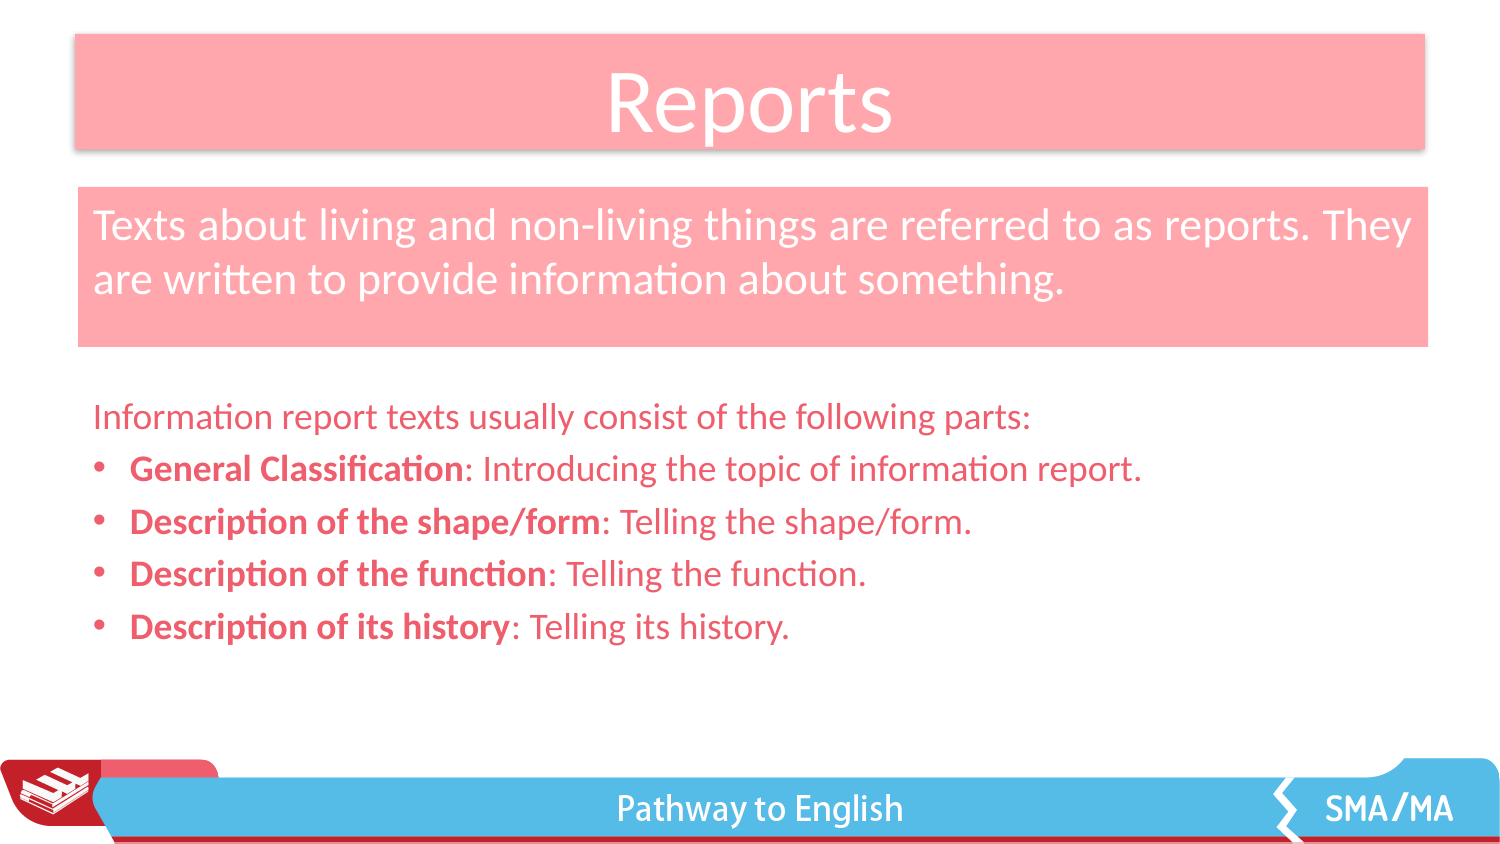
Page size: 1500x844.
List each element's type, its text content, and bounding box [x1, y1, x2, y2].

text_box Information report texts usually consist of the following parts: General Classification: Introducing the topic of information report. Description of the shape/form: Telling the shape/form. Description of the function: Telling the function. Description of its history: Telling its history. [78, 384, 1429, 672]
picture [0, 758, 1500, 844]
title Reports [75, 33, 1425, 150]
list Texts about living and non-living things are referred to as reports. They are written to provide information about something. [78, 186, 1429, 347]
